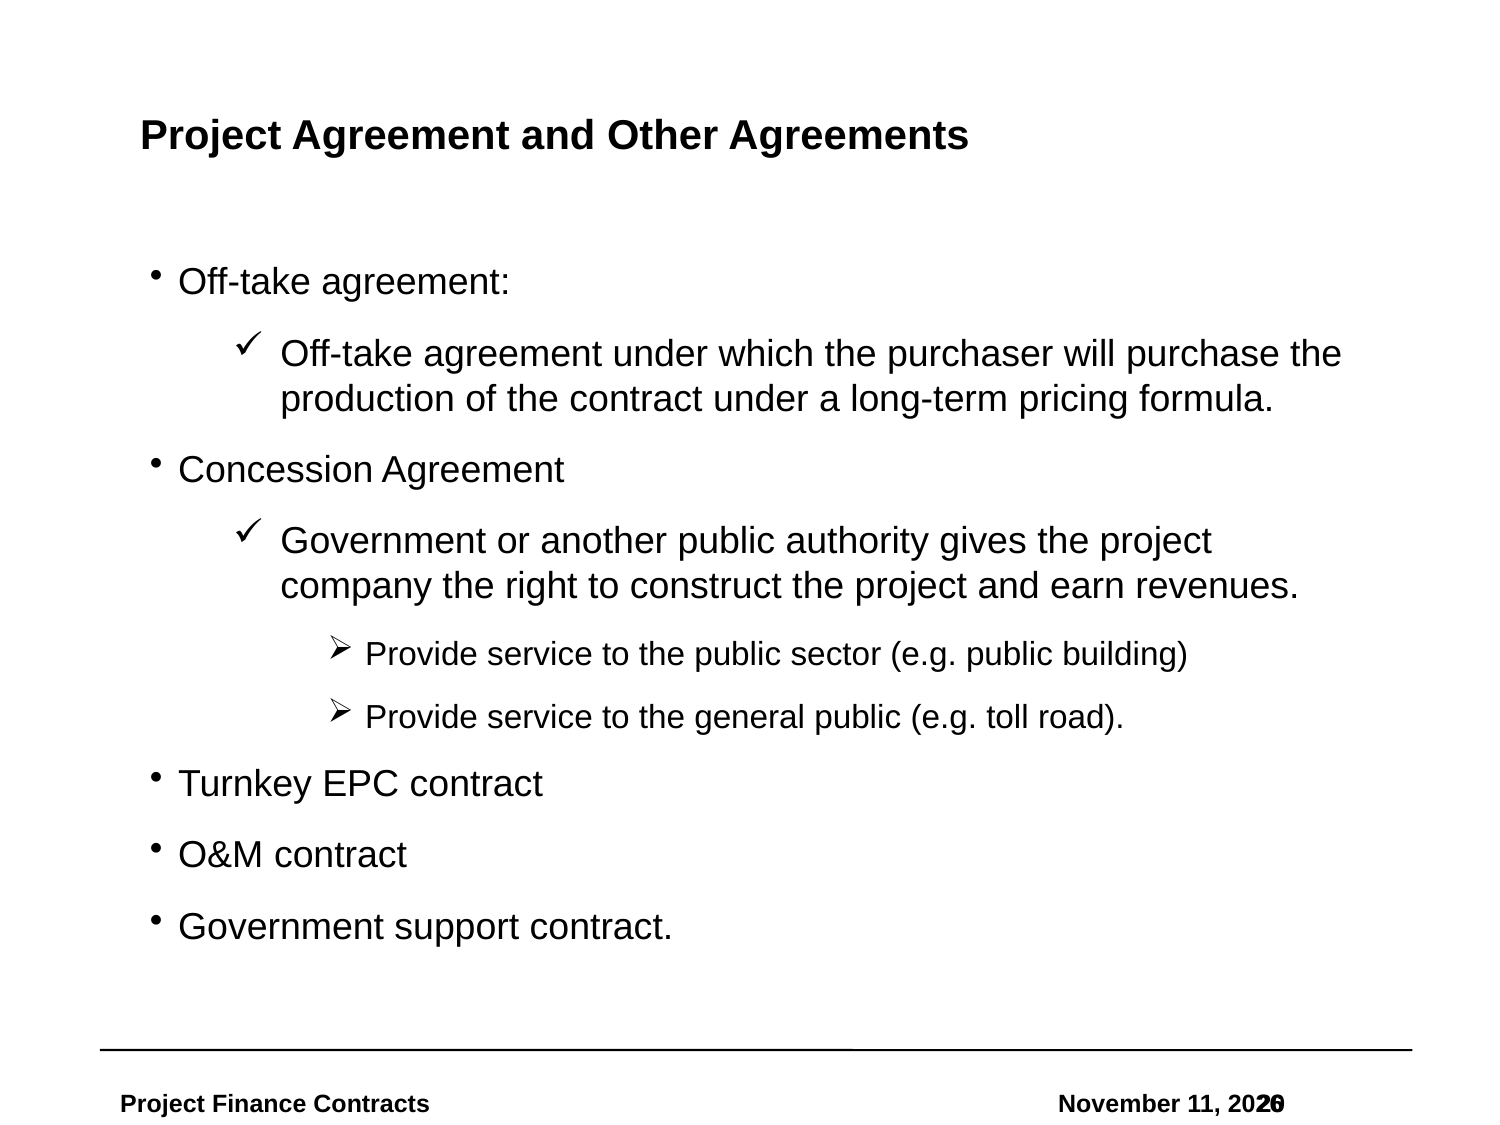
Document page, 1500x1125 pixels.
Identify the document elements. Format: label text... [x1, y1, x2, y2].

list Off-take agreement: Off-take agreement under which the purchaser will purchase the production of the contract under a long-term pricing formula. Concession Agreement Government or another public authority gives the project company the right to construct the project and earn revenues. Provide service to the public sector (e.g. public building) Provide service to the general public (e.g. toll road). Turnkey EPC contract O&M contract Government support contract. [124, 249, 1376, 1001]
title Project Agreement and Other Agreements [124, 99, 1288, 226]
